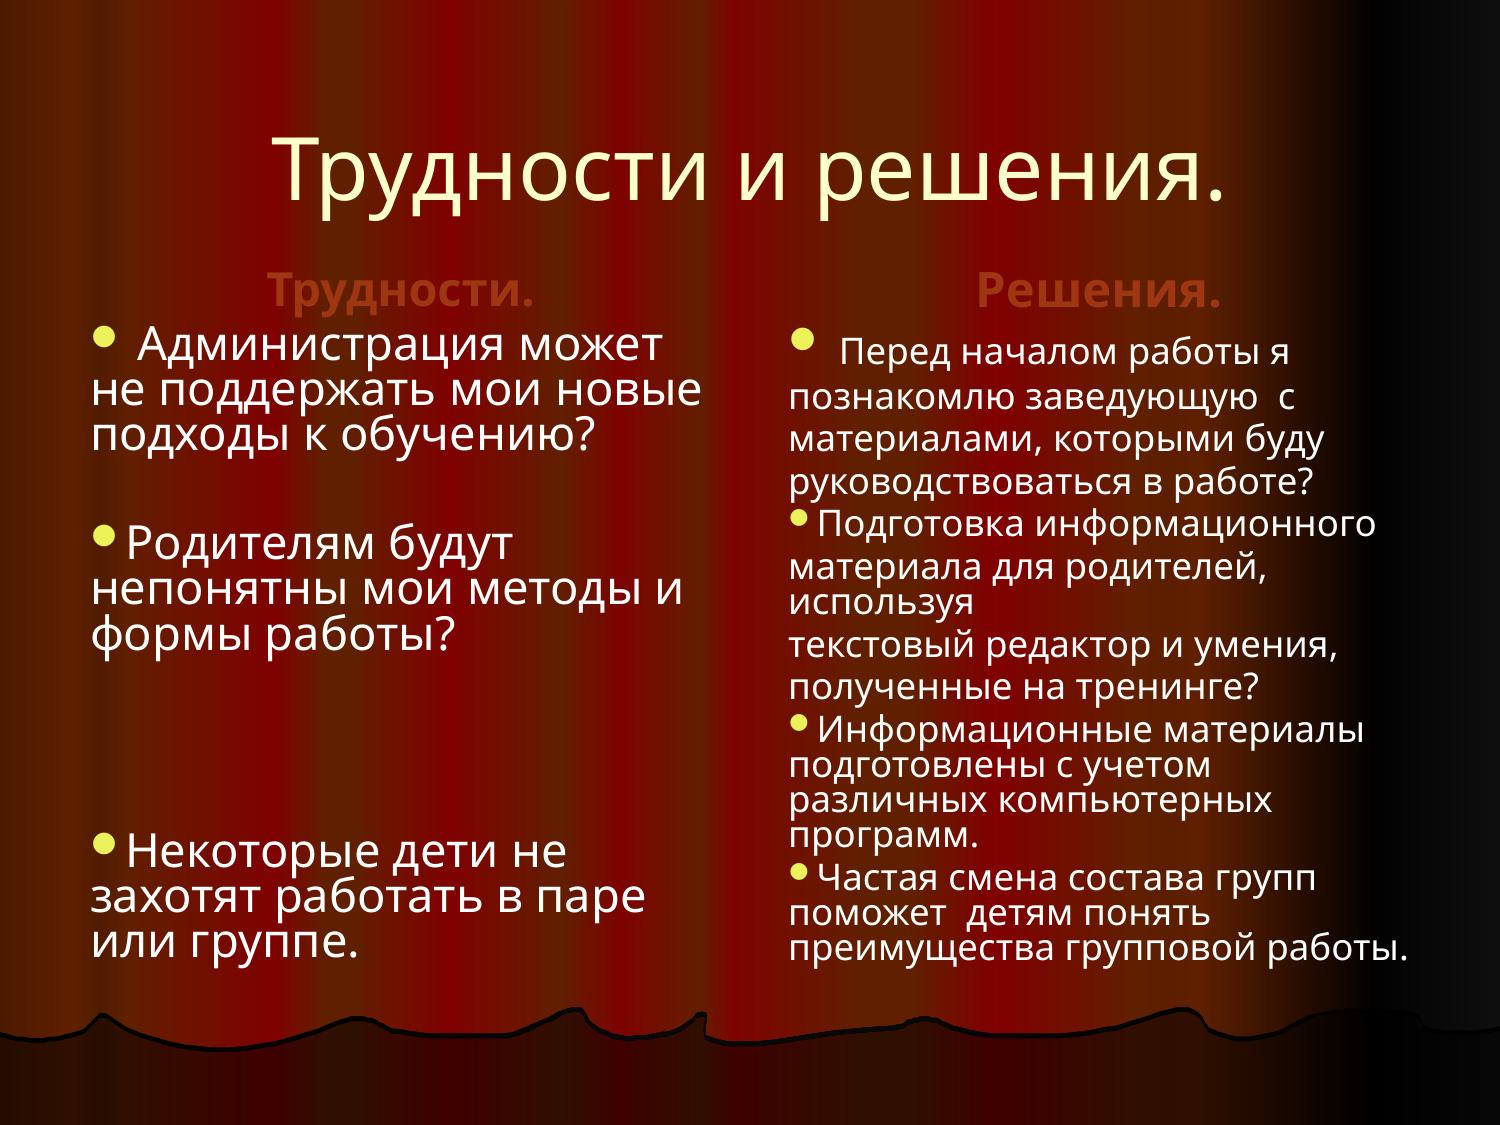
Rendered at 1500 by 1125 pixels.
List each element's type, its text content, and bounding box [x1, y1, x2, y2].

title Трудности и решения. [74, 45, 1426, 233]
list Решения. Перед началом работы я познакомлю заведующую с материалами, которыми буду руководствоваться в работе? Подготовка информационного материала для родителей, используя текстовый редактор и умения, полученные на тренинге? Информационные материалы подготовлены с учетом различных компьютерных программ. Частая смена состава групп поможет детям понять преимущества групповой работы. [772, 262, 1425, 1006]
list Трудности. Администрация может не поддержать мои новые подходы к обучению? Родителям будут непонятны мои методы и формы работы? Некоторые дети не захотят работать в паре или группе. [74, 262, 727, 1006]
